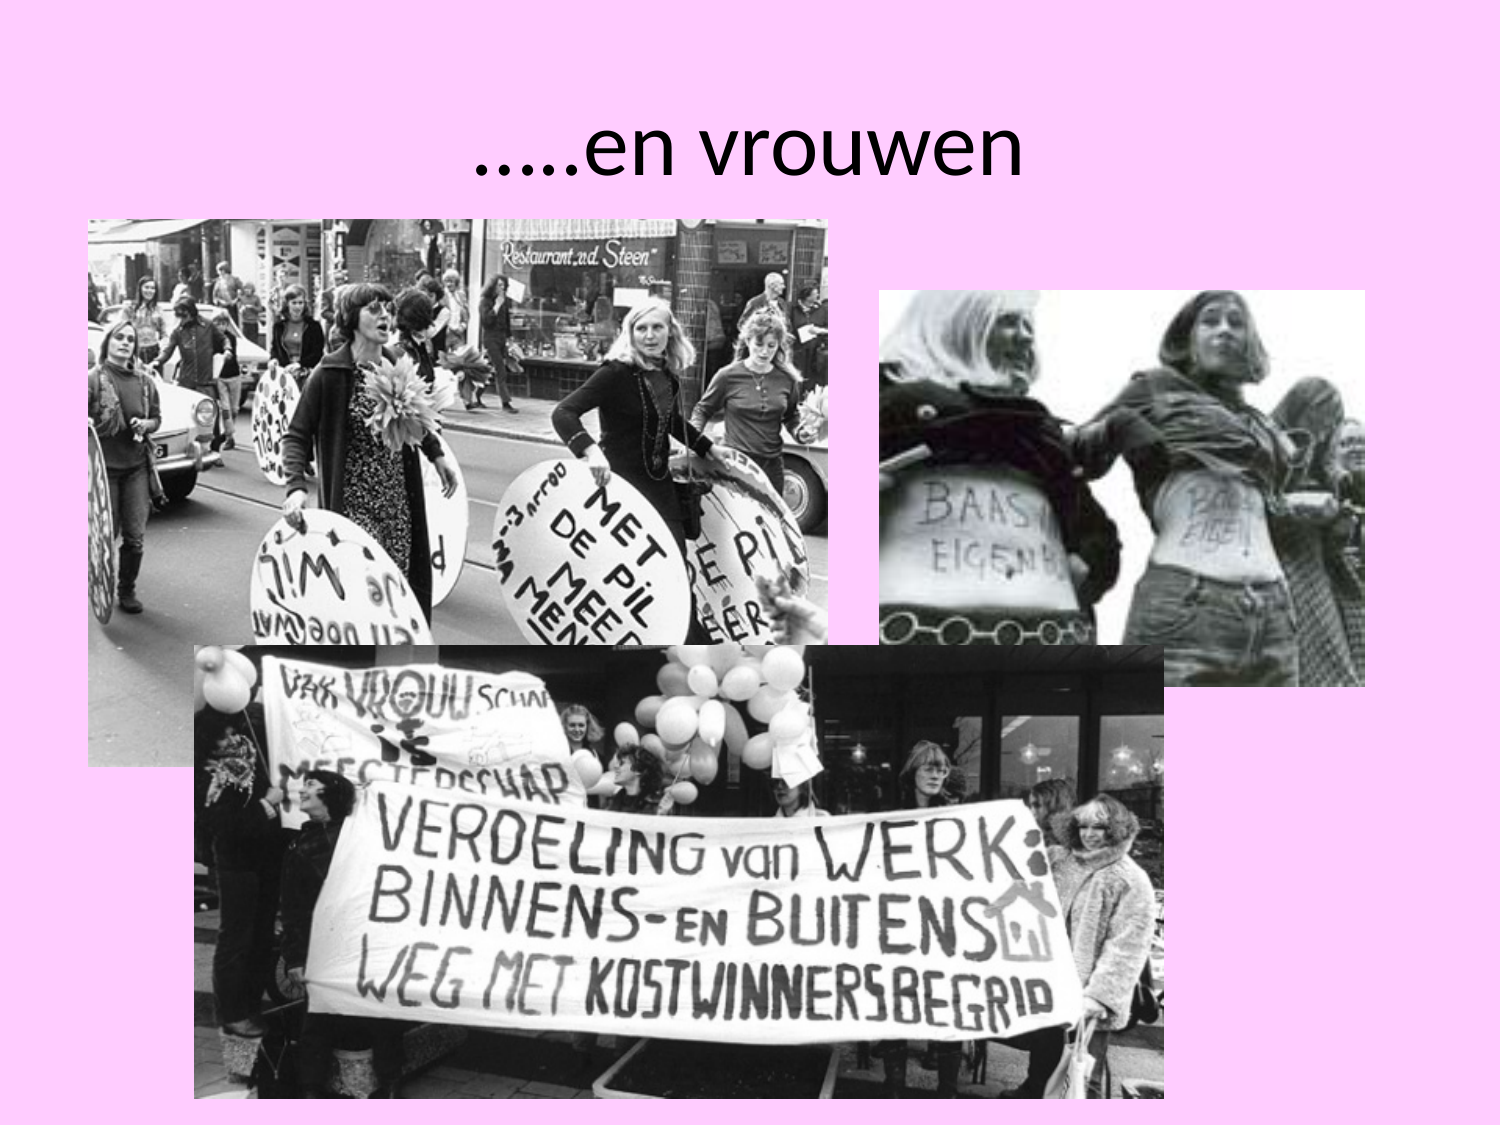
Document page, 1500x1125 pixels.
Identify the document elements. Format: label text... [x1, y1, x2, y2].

picture [88, 219, 1365, 1099]
title …..en vrouwen [75, 45, 1425, 233]
